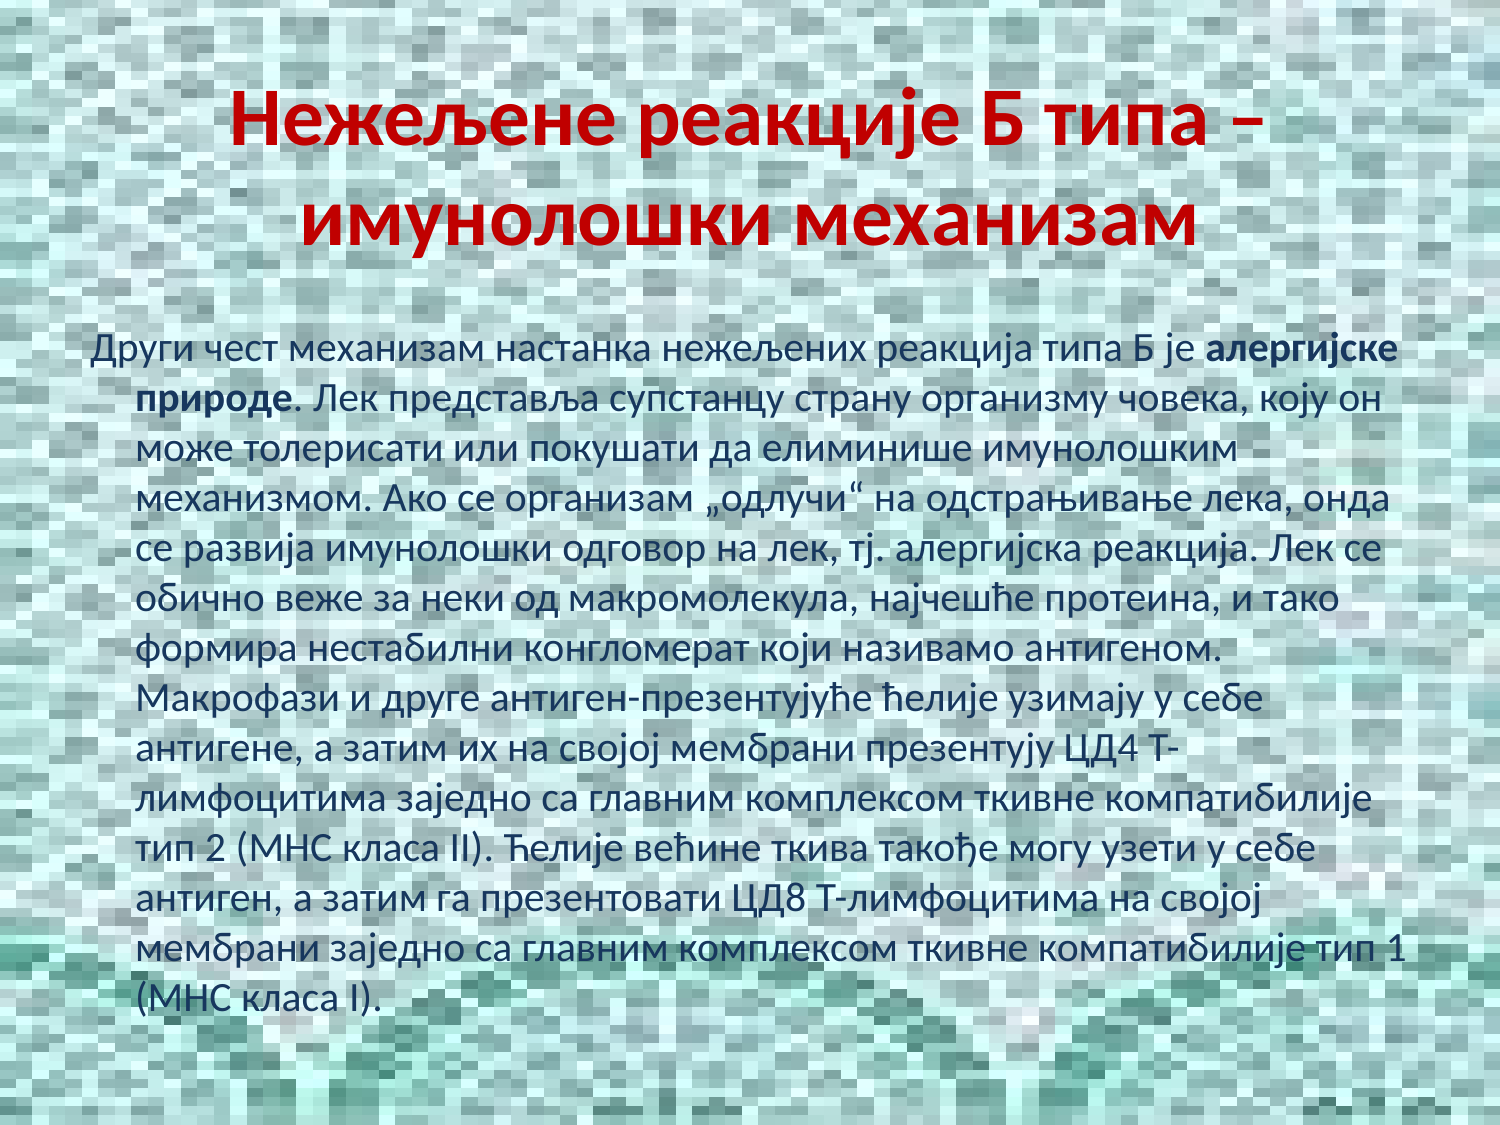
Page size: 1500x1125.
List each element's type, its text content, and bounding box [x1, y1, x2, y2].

picture [0, 0, 1500, 1125]
title Нежељене реакције Б типа – имунолошки механизам [75, 62, 1425, 263]
list Други чест механизам настанка нежељених реакција типа Б је алергијске природе. Лек представља супстанцу страну организму човека, коју он може толерисати или покушати да елиминише имунолошким механизмом. Ако се организам „одлучи“ на одстрањивање лека, онда се развија имунолошки одговор на лек, тј. алергијска реакција. Лек се обично веже за неки од макромолекула, најчешће протеина, и тако формира нестабилни конгломерат који називамо антигеном. Макрофази и друге антиген-презентујуће ћелије узимају у себе антигене, а затим их на својој мембрани презентују ЦД4 Т-лимфоцитима заједно са главним комплексом ткивне компатибилије тип 2 (MHC класа II). Ћелије већине ткива такође могу узети у себе антиген, а затим га презентовати ЦД8 Т-лимфоцитима на својој мембрани заједно са главним комплексом ткивне компатибилије тип 1 (MHC класа I). [75, 312, 1425, 1063]
